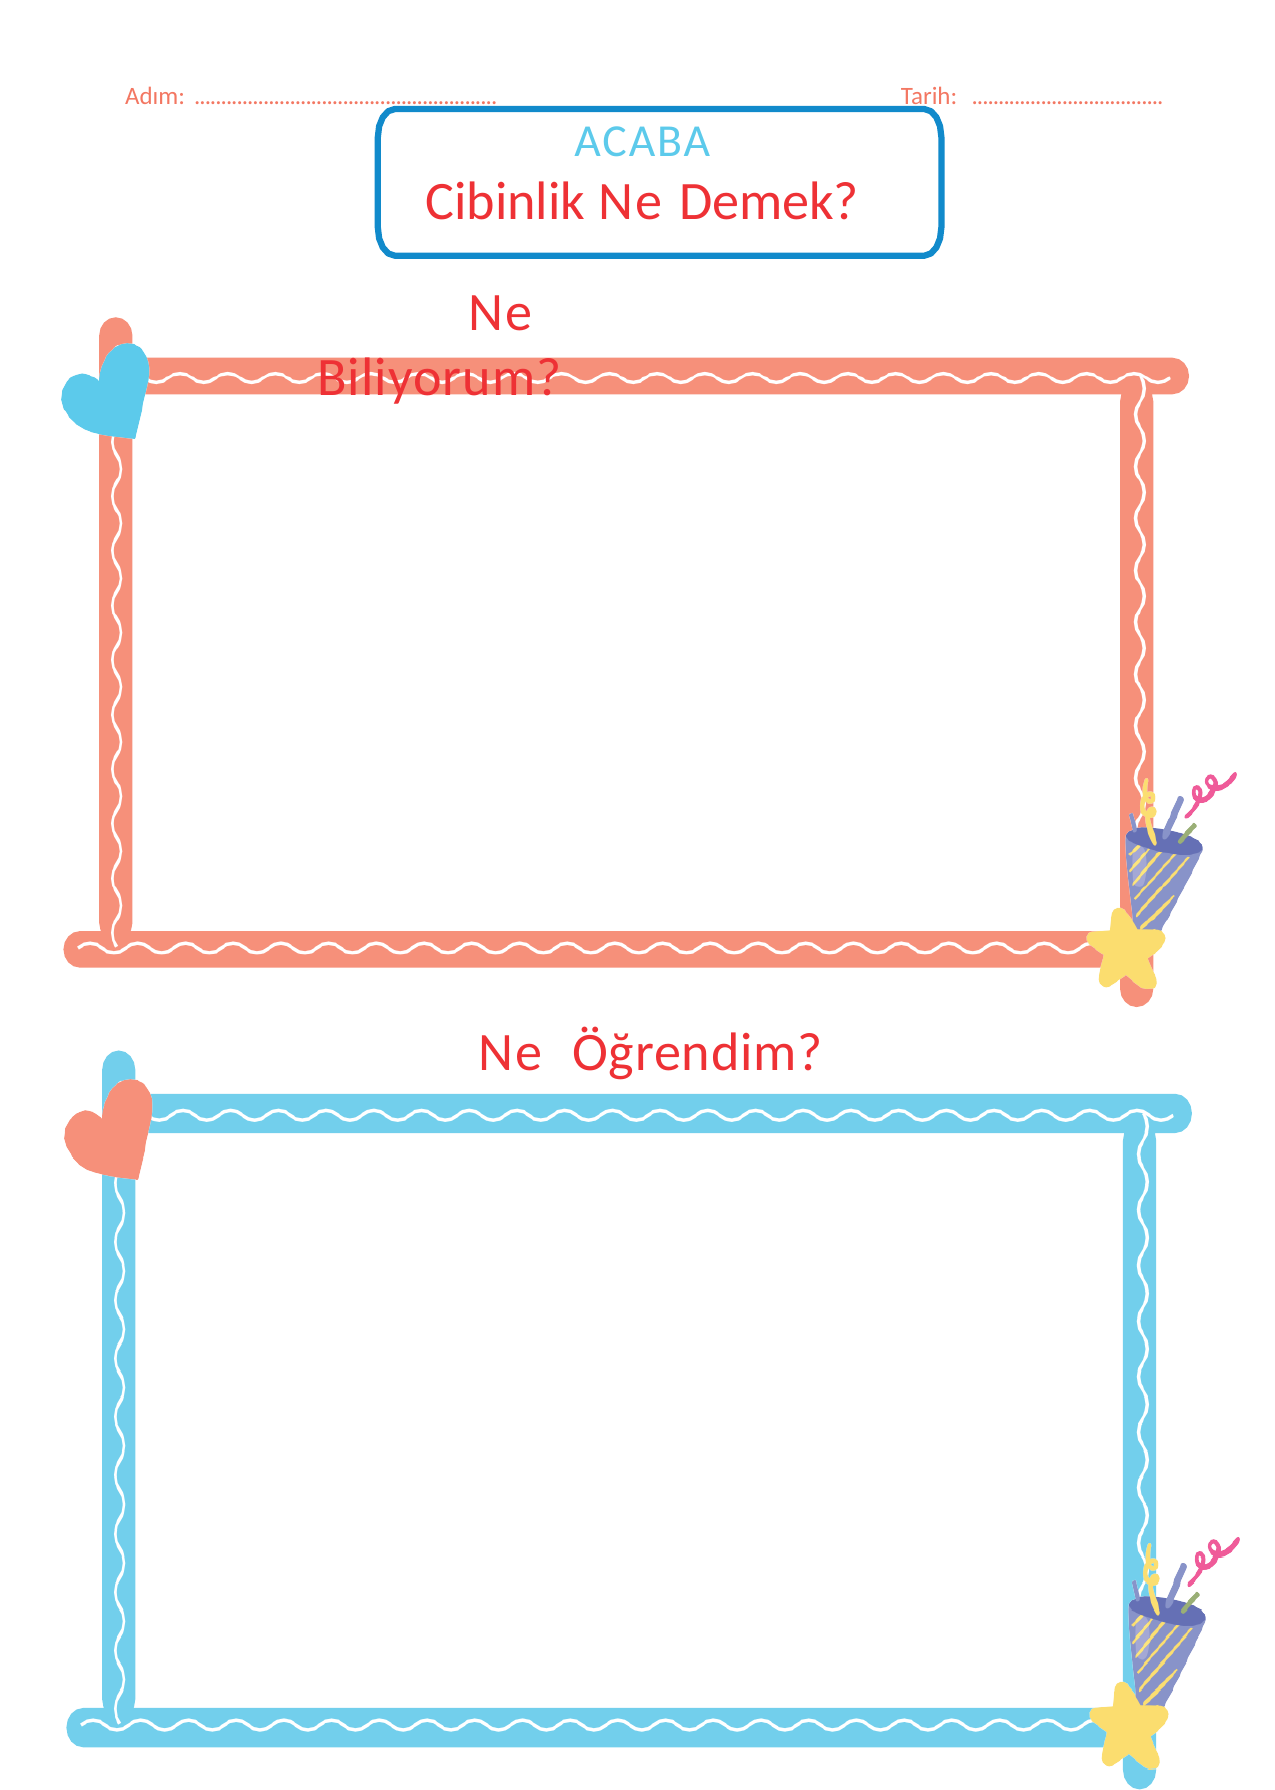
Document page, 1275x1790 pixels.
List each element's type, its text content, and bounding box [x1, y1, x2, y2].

text_box Tarih: .................................... [898, 77, 1171, 110]
text_box ACABA Cibinlik Ne Demek? [277, 108, 998, 231]
text_box Adım: ......................................................... [122, 77, 505, 110]
text_box Can ıntıNe Biliyorum? [267, 273, 987, 315]
text_box Ne Öğrendim? [476, 1016, 828, 1048]
text_box [377, 109, 942, 256]
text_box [64, 1050, 1240, 1790]
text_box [61, 316, 1237, 1008]
